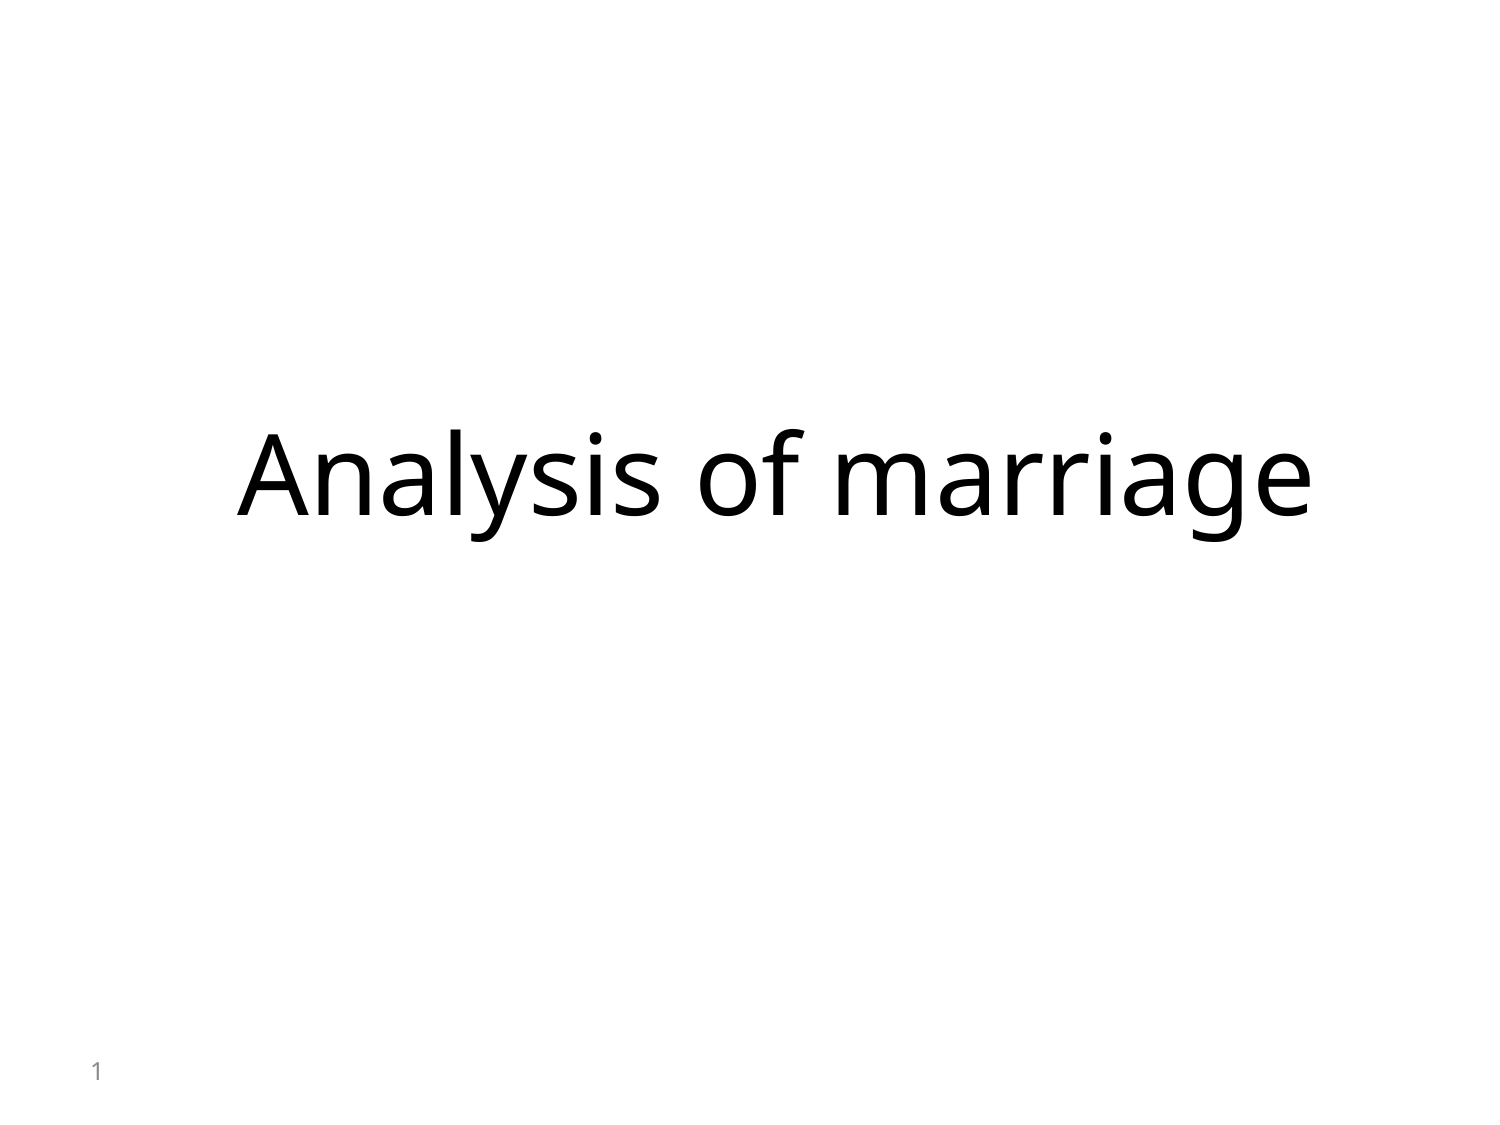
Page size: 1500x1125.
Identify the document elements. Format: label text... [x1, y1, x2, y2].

slide_number 1 [75, 1042, 425, 1103]
title Analysis of marriage [112, 349, 1442, 591]
